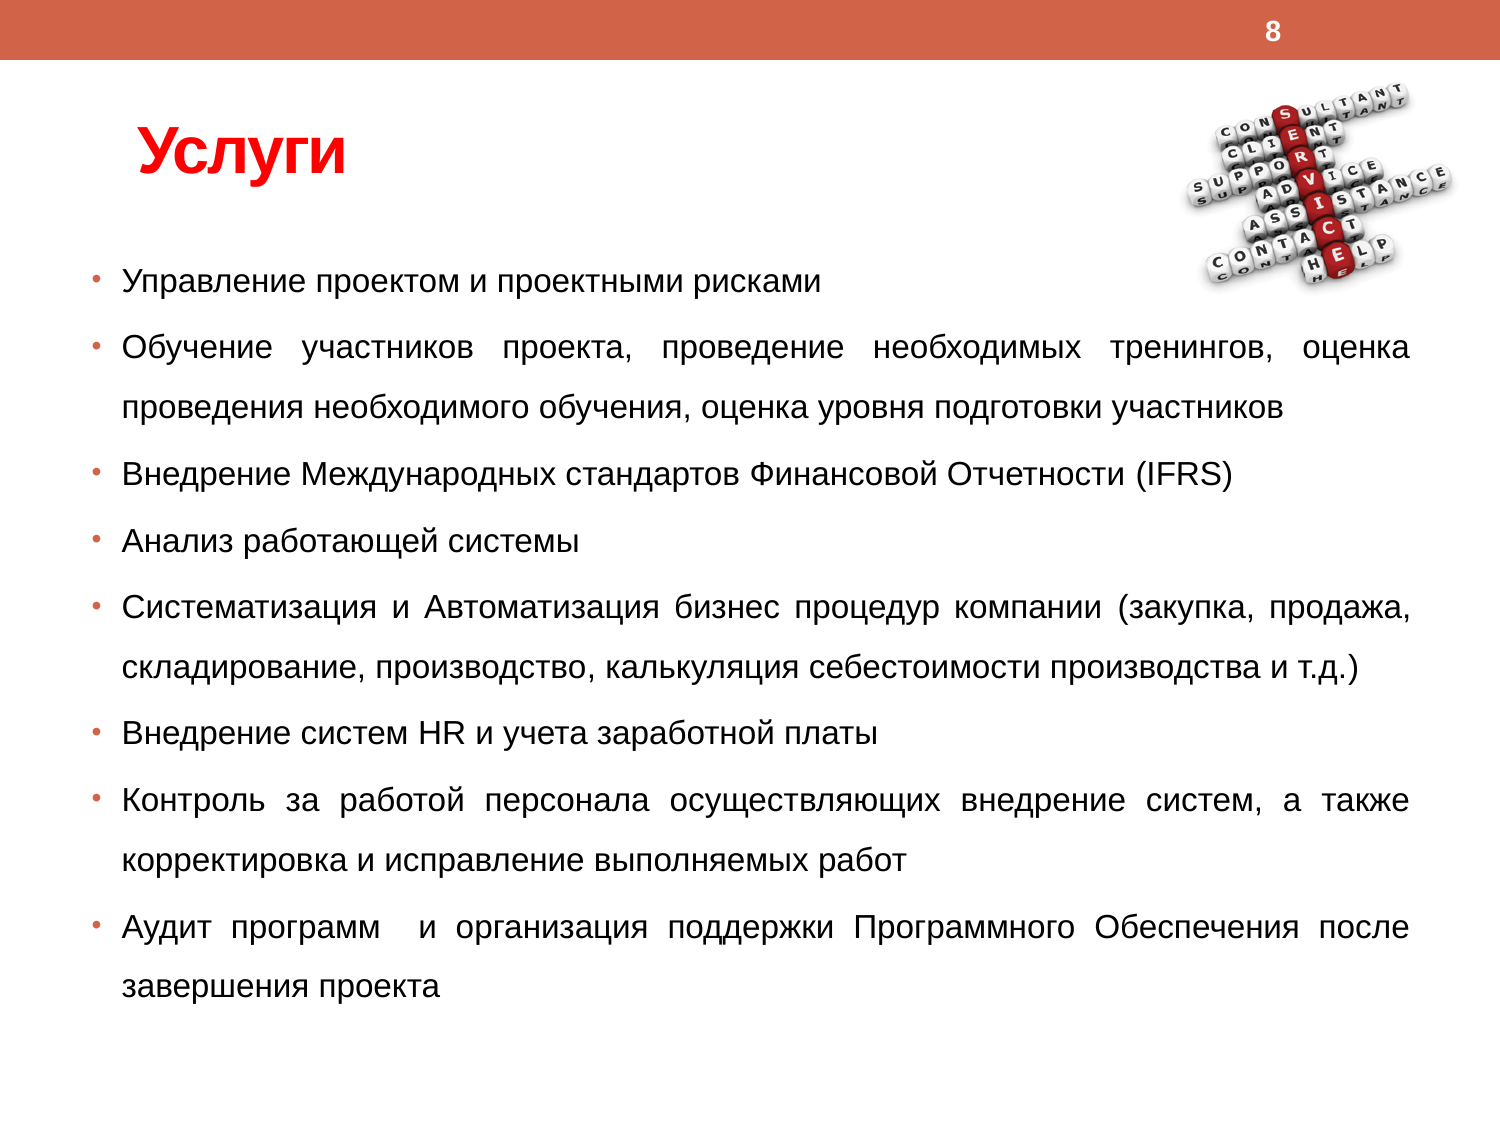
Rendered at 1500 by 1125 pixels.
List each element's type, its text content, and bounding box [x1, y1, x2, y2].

list Управление проектом и проектными рисками Обучение участников проекта, проведение необходимых тренингов, оценка проведения необходимого обучения, оценка уровня подготовки участников Внедрение Международных стандартов Финансовой Отчетности (IFRS) Анализ работающей системы Систематизация и Автоматизация бизнес процедур компании (закупка, продажа, складирование, производство, калькуляция себестоимости производства и т.д.) Внедрение систем HR и учета заработной платы Контроль за работой персонала осуществляющих внедрение систем, а также корректировка и исправление выполняемых работ Аудит программ и организация поддержки Программного Обеспечения после завершения проекта [76, 231, 1427, 1032]
picture [1151, 66, 1471, 326]
slide_number 8 [1250, 3, 1425, 57]
title Услуги [88, 78, 364, 215]
